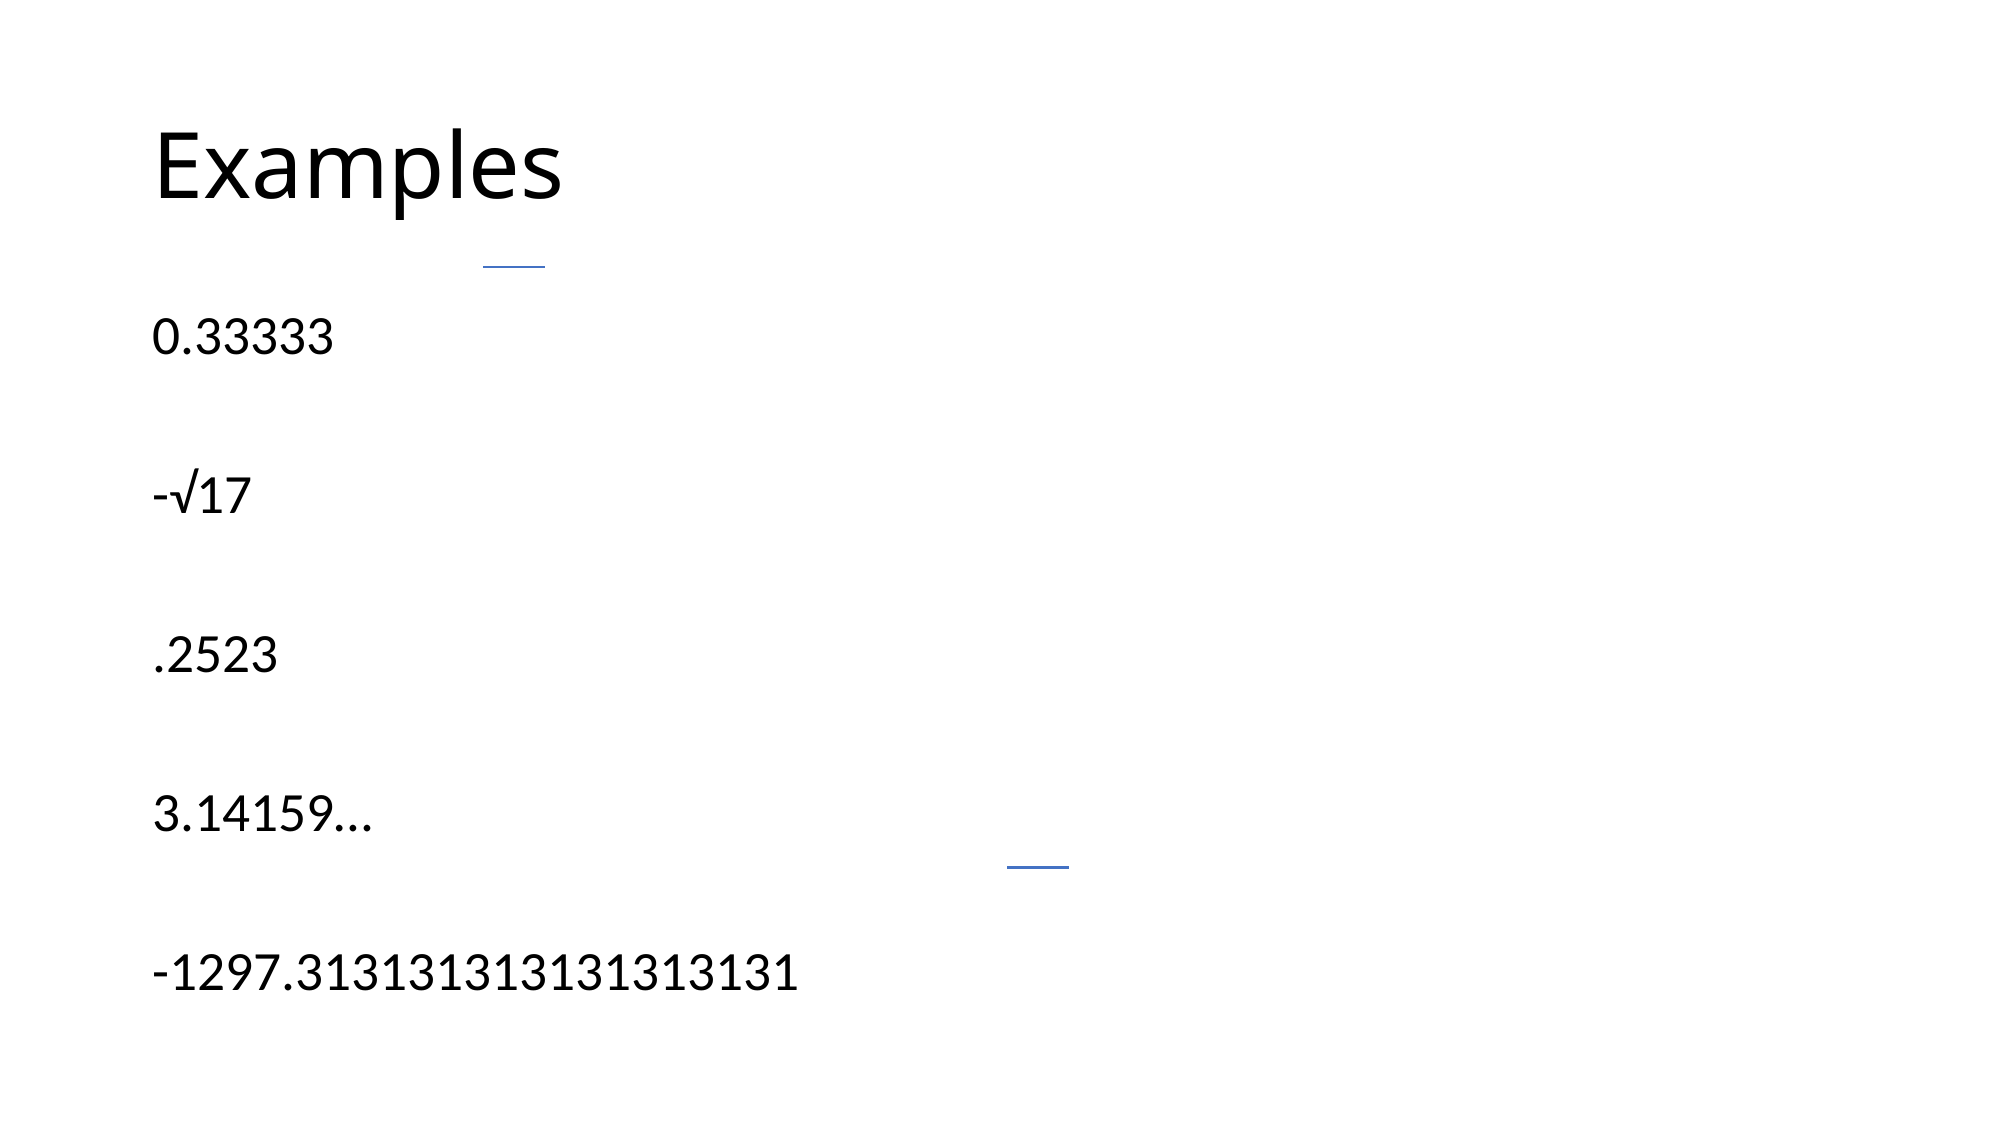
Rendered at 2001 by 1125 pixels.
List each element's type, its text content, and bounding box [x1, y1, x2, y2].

title Examples [137, 59, 1863, 278]
list 0.33333 -√17 .2523 3.14159… -1297.313131313131313131 [137, 299, 1863, 1014]
